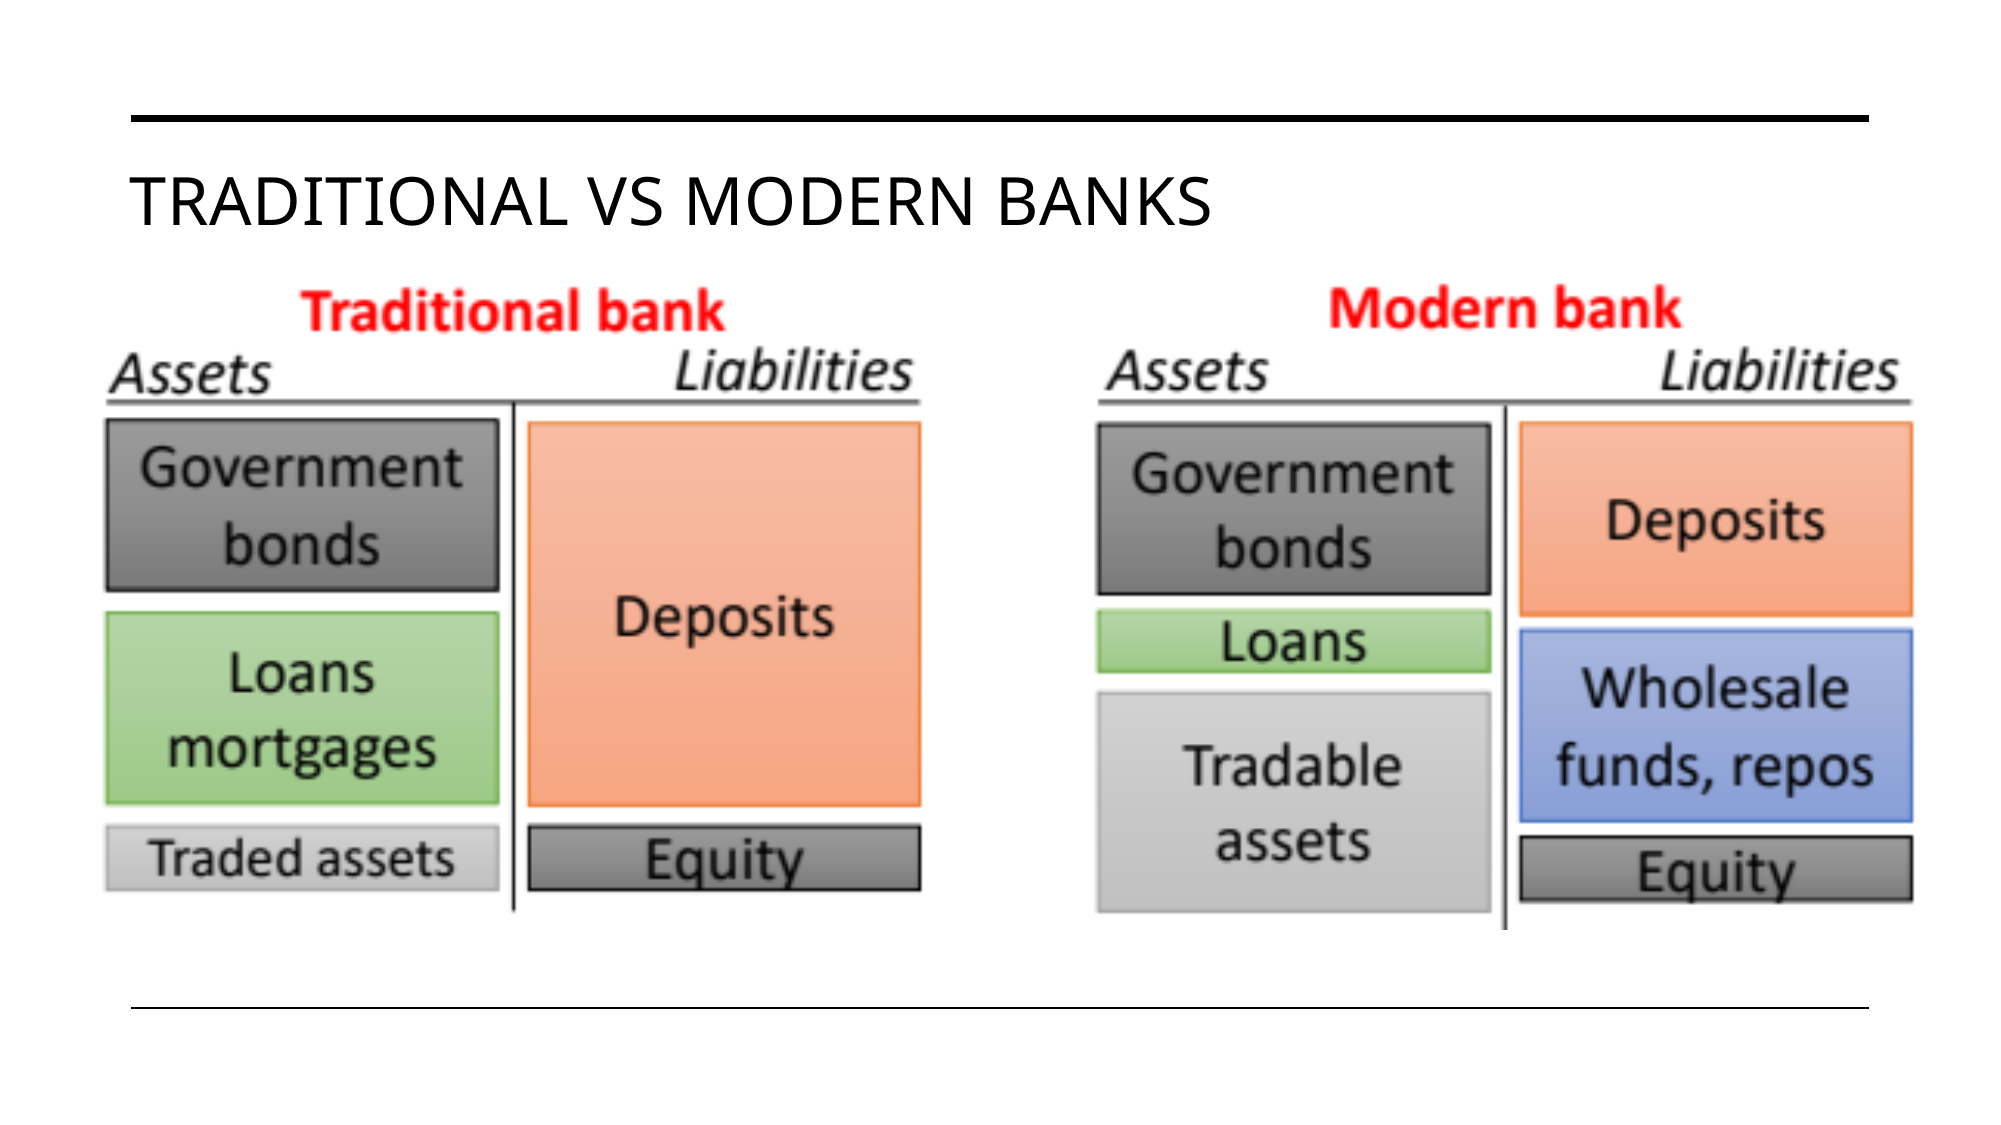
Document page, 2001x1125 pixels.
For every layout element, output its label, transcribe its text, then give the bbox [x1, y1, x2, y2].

title Traditional vs modern Banks [114, 151, 1869, 236]
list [70, 251, 1930, 930]
